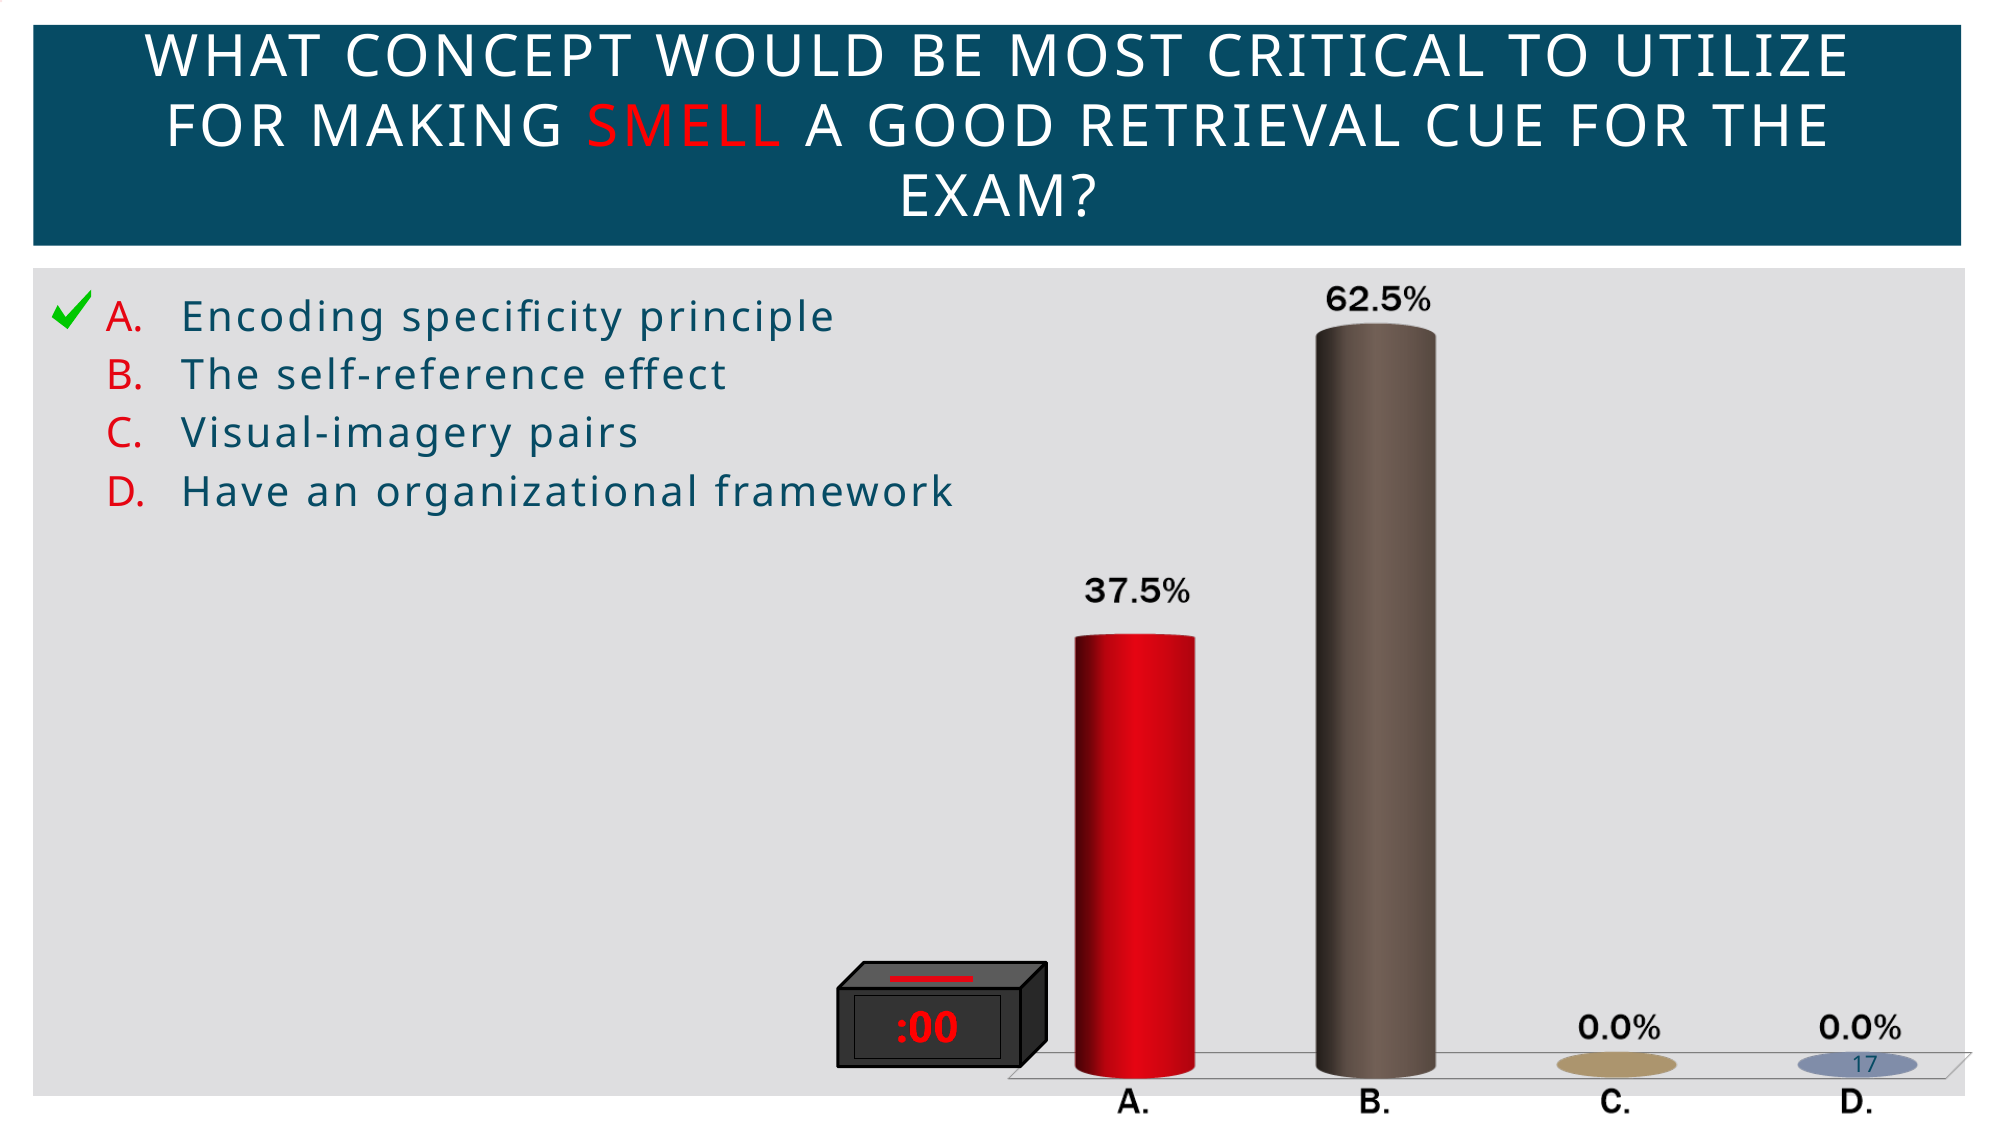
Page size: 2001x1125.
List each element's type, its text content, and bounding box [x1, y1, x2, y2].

picture [528, 35, 550, 75]
text_box [50, 288, 93, 331]
picture [1210, 34, 1240, 76]
picture [209, 35, 240, 75]
picture [1117, 34, 1143, 76]
picture [146, 35, 196, 75]
picture [1414, 35, 1449, 75]
picture [815, 35, 838, 75]
picture [388, 34, 425, 76]
slide_number 17 [1800, 1041, 1930, 1089]
picture [1351, 35, 1365, 75]
picture [1253, 35, 1281, 75]
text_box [837, 962, 1047, 1067]
picture [1619, 35, 1650, 76]
picture [1013, 35, 1054, 75]
picture [1757, 35, 1771, 75]
picture [600, 35, 630, 75]
picture [1781, 35, 1809, 75]
picture [1290, 35, 1304, 75]
picture [289, 35, 319, 75]
picture [716, 34, 753, 76]
picture [1699, 35, 1713, 75]
picture [1151, 35, 1181, 75]
list Encoding specificity principle The self-reference effect Visual-imagery pairs Have an organizational framework [83, 281, 1000, 1005]
picture [1376, 34, 1406, 76]
picture [348, 34, 378, 76]
picture [849, 35, 881, 75]
picture [957, 35, 979, 75]
picture [1726, 35, 1749, 75]
picture [1068, 34, 1105, 76]
picture [915, 35, 943, 75]
picture [486, 34, 516, 76]
picture [657, 35, 707, 75]
picture [1548, 34, 1585, 76]
picture [1460, 35, 1483, 75]
picture [565, 35, 591, 75]
picture [1822, 35, 1844, 75]
picture [1509, 35, 1539, 75]
picture [768, 35, 799, 76]
picture [251, 35, 286, 75]
picture [439, 35, 471, 75]
picture [1660, 35, 1690, 75]
title What concept would be most critical to utilize for making smell a good retrieval cue for the exam? [83, 107, 1917, 220]
picture [1312, 35, 1342, 75]
text_box [988, 280, 1991, 1125]
